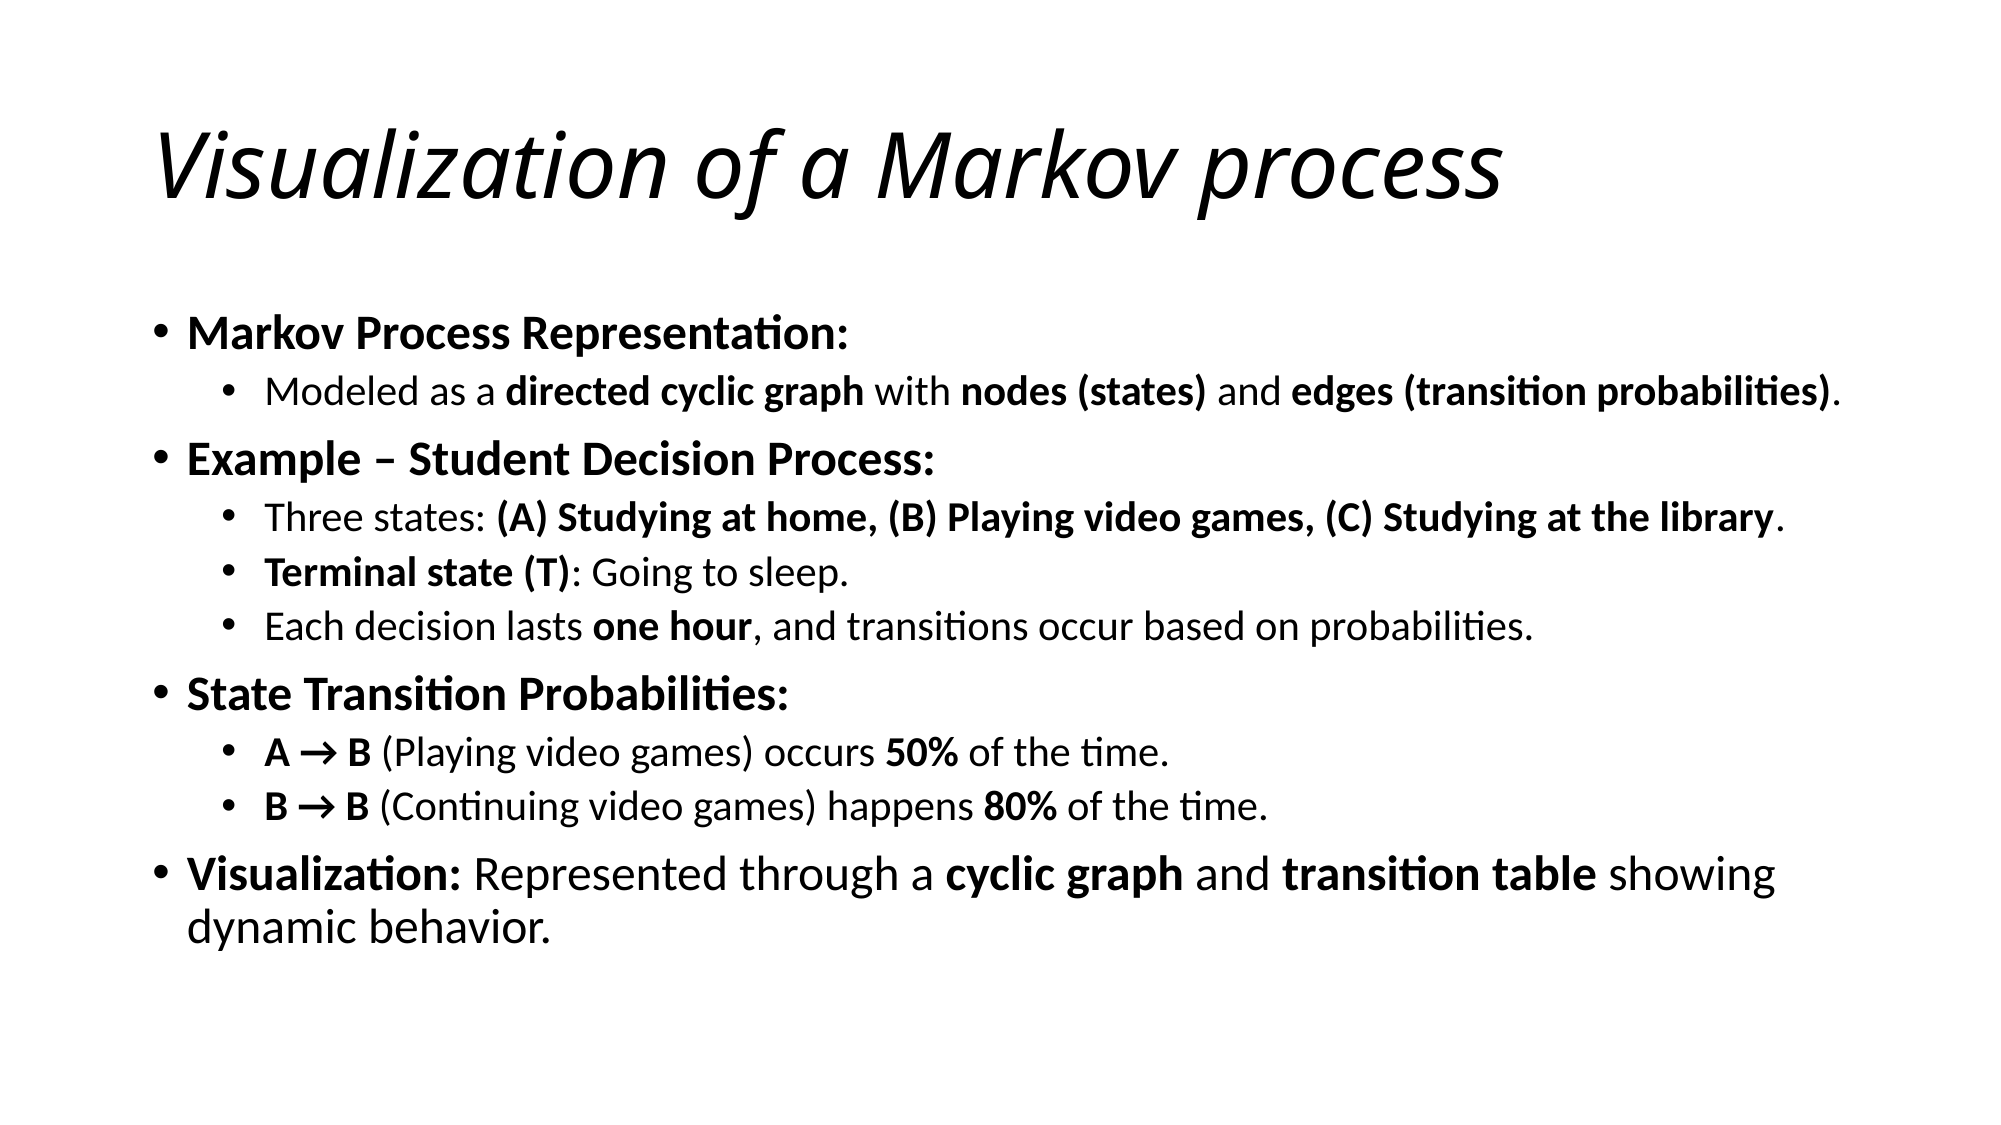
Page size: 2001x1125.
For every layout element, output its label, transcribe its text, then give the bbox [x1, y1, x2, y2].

title Visualization of a Markov process [137, 59, 1863, 278]
list Markov Process Representation: Modeled as a directed cyclic graph with nodes (states) and edges (transition probabilities). Example – Student Decision Process: Three states: (A) Studying at home, (B) Playing video games, (C) Studying at the library. Terminal state (T): Going to sleep. Each decision lasts one hour, and transitions occur based on probabilities. State Transition Probabilities: A → B (Playing video games) occurs 50% of the time. B → B (Continuing video games) happens 80% of the time. Visualization: Represented through a cyclic graph and transition table showing dynamic behavior. [137, 299, 1863, 1014]
